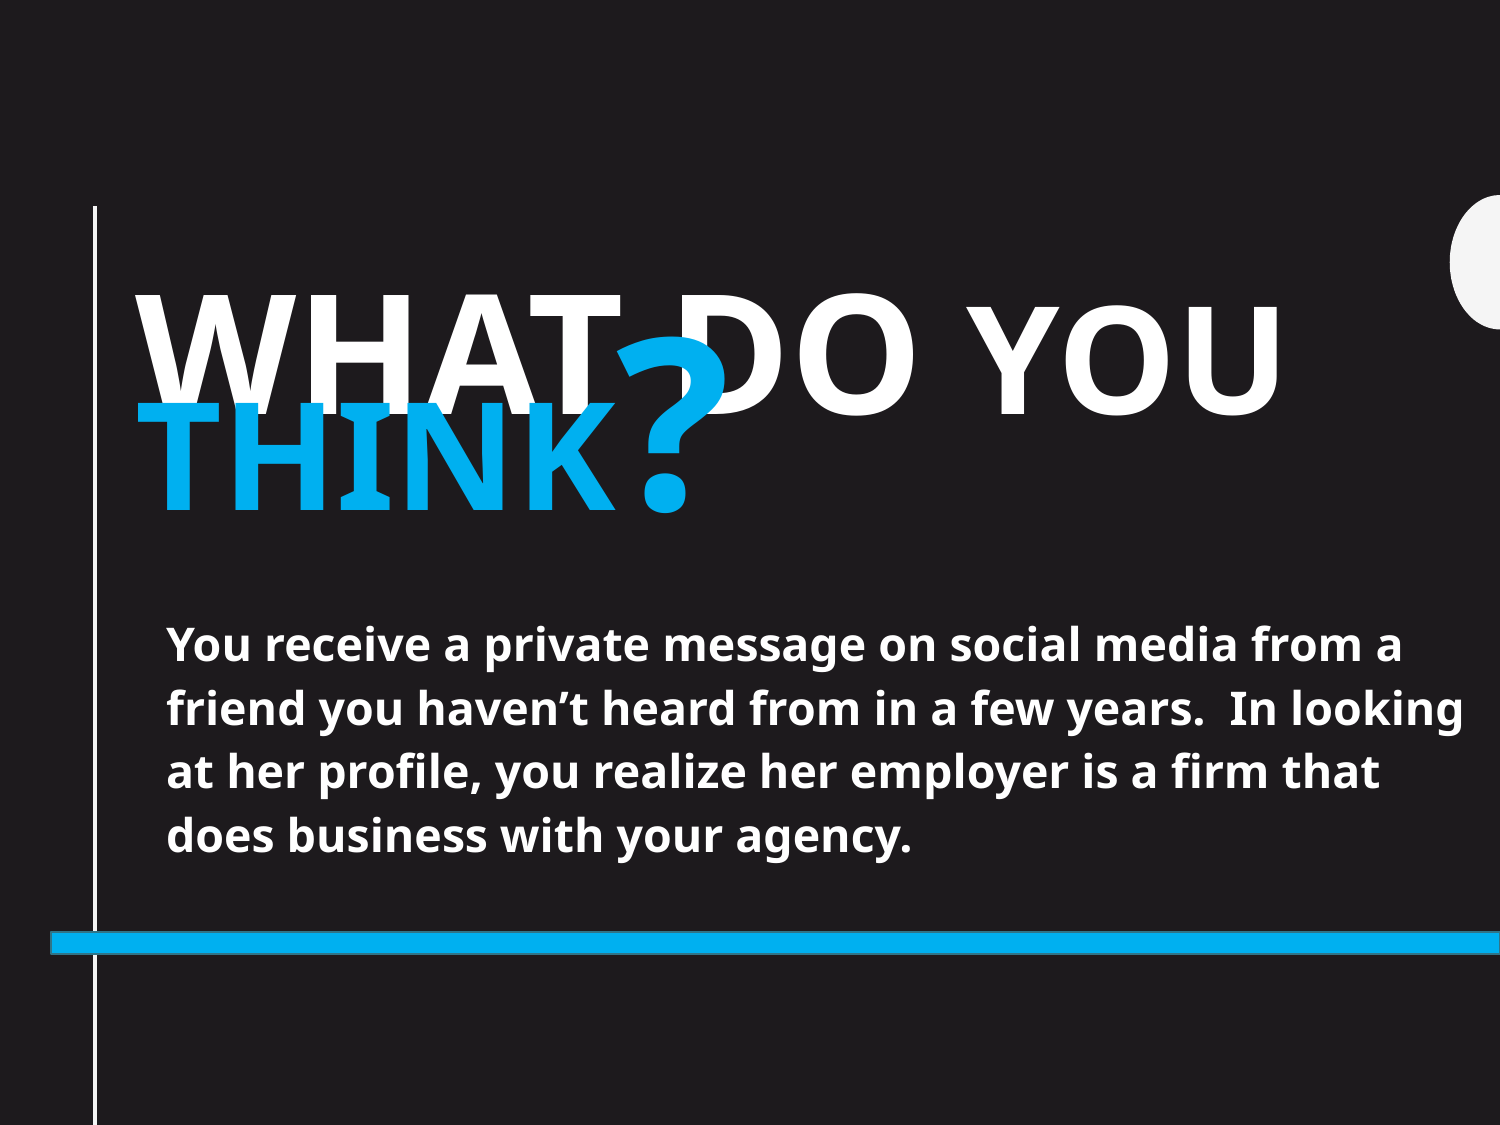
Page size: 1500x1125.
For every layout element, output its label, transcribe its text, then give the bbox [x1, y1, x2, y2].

text_box [50, 931, 1500, 955]
title What do you Think? [120, 330, 1500, 781]
text_box You receive a private message on social media from a friend you haven’t heard from in a few years. In looking at her profile, you realize her employer is a firm that does business with your agency. [151, 600, 1500, 872]
